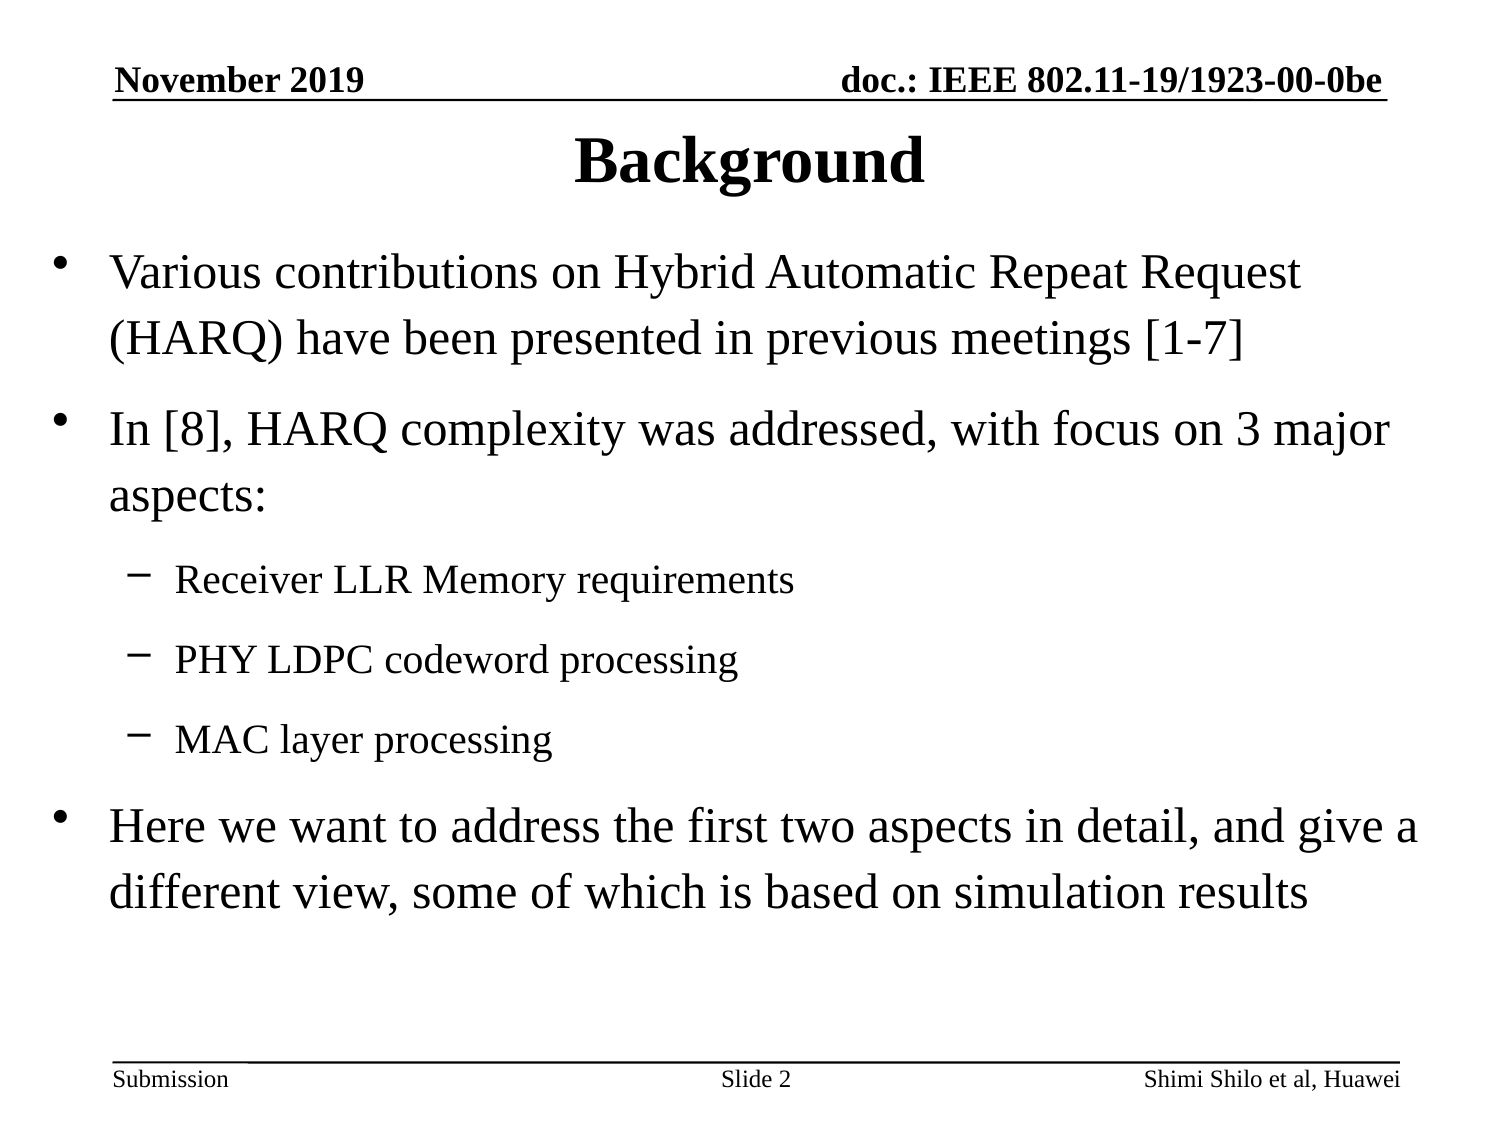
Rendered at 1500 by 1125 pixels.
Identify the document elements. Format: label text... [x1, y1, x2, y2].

list Various contributions on Hybrid Automatic Repeat Request (HARQ) have been presented in previous meetings [1-7] In [8], HARQ complexity was addressed, with focus on 3 major aspects: Receiver LLR Memory requirements PHY LDPC codeword processing MAC layer processing Here we want to address the first two aspects in detail, and give a different view, some of which is based on simulation results [37, 224, 1476, 1051]
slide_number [114, 54, 374, 101]
footer Shimi Shilo et al, Huawei [1140, 1061, 1402, 1093]
title Background [112, 112, 1388, 201]
slide_number Slide 2 [712, 1061, 800, 1093]
